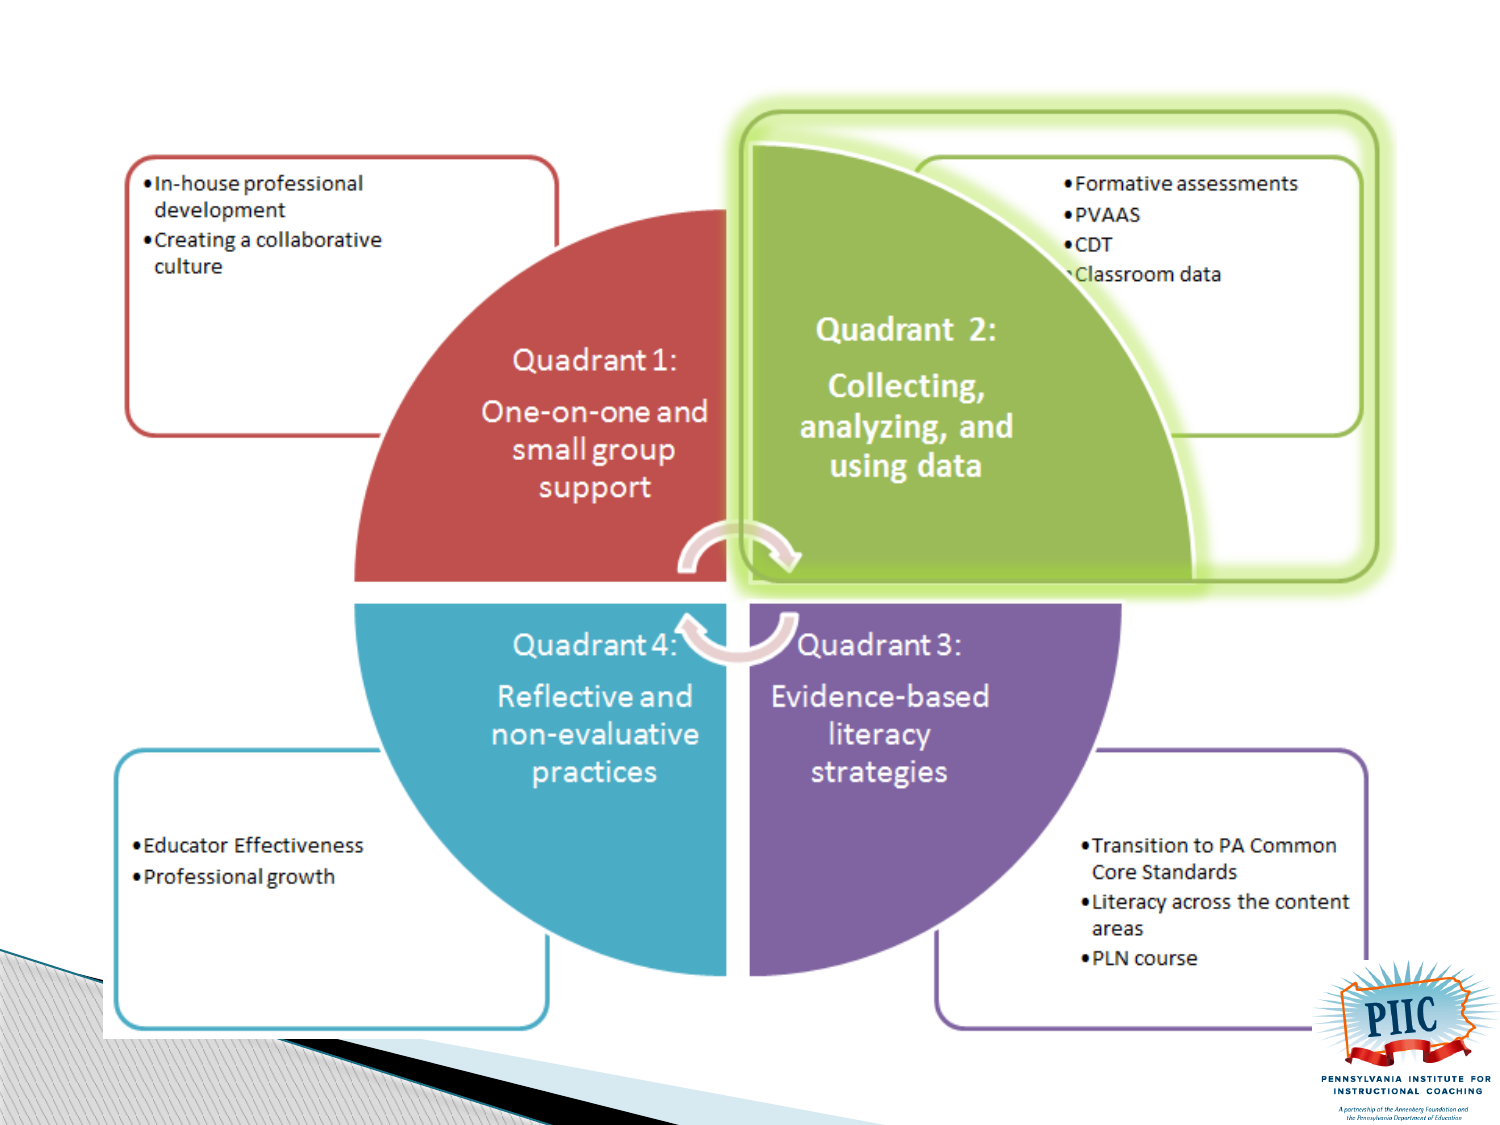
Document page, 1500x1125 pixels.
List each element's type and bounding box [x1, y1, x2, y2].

picture [102, 86, 1500, 1122]
